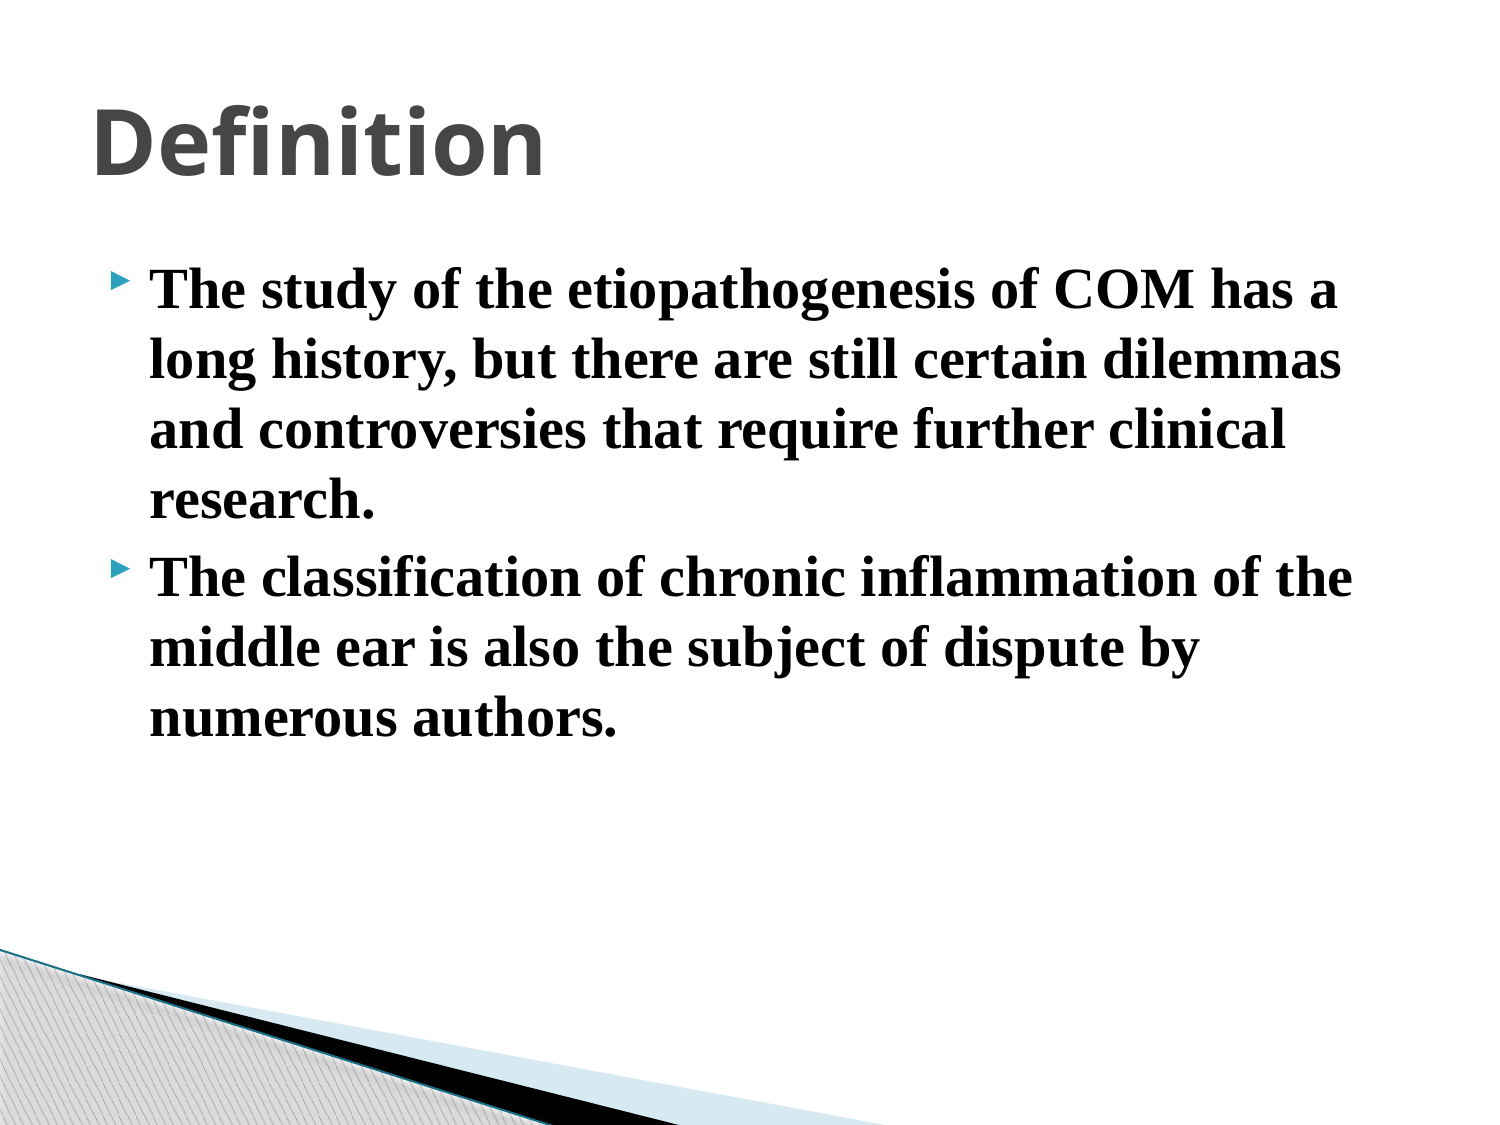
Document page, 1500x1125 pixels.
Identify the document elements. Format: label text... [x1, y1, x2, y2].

title Definition [75, 45, 1425, 233]
list The study of the etiopathogenesis of COM has a long history, but there are still certain dilemmas and controversies that require further clinical research. The classification of chronic inflammation of the middle ear is also the subject of dispute by numerous authors. [75, 243, 1425, 986]
